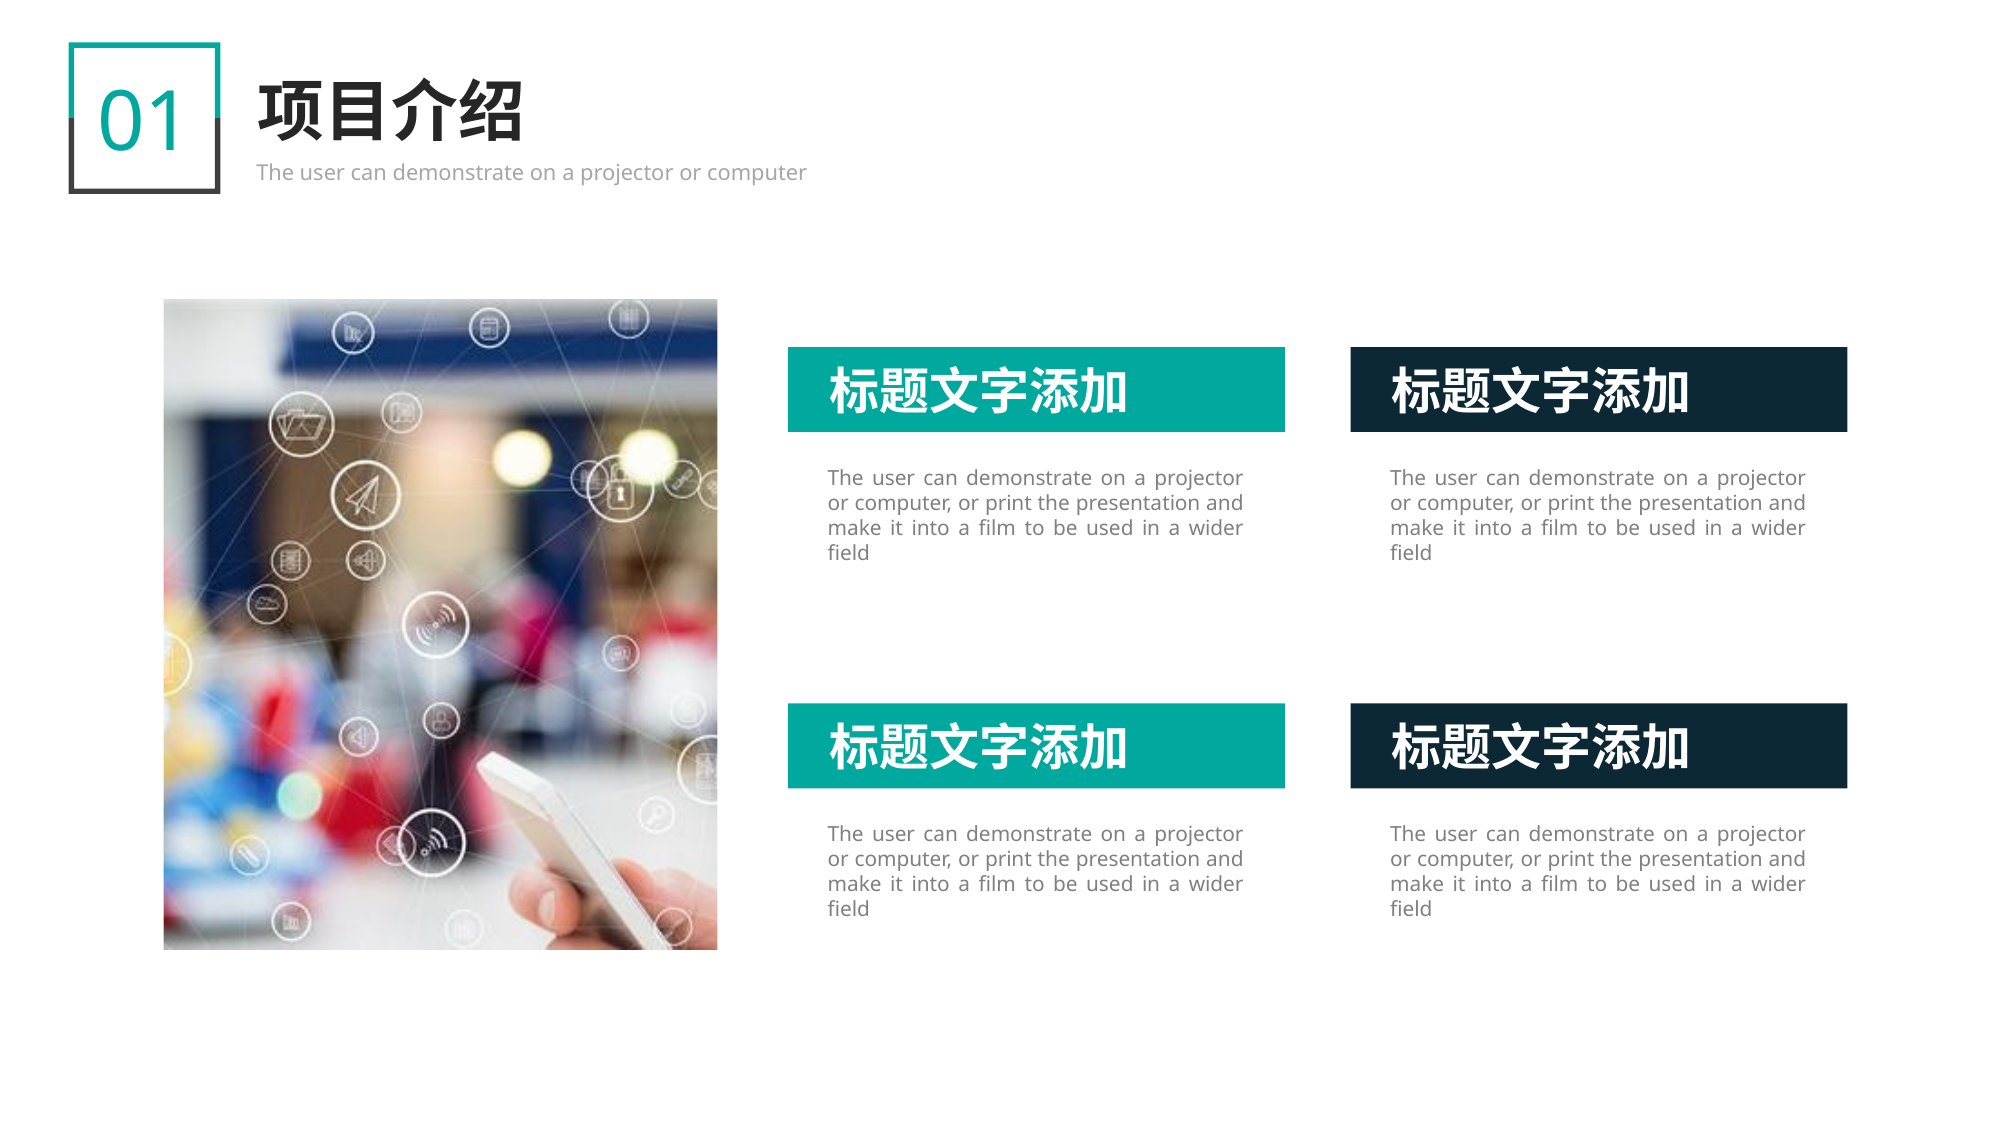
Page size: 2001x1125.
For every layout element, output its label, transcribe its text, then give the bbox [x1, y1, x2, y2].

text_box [241, 60, 941, 193]
text_box 01 [68, 60, 221, 175]
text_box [1350, 703, 1848, 930]
text_box [68, 41, 221, 60]
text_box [1350, 347, 1848, 574]
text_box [787, 703, 1285, 930]
text_box [163, 298, 718, 951]
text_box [787, 347, 1285, 574]
text_box [68, 175, 221, 195]
